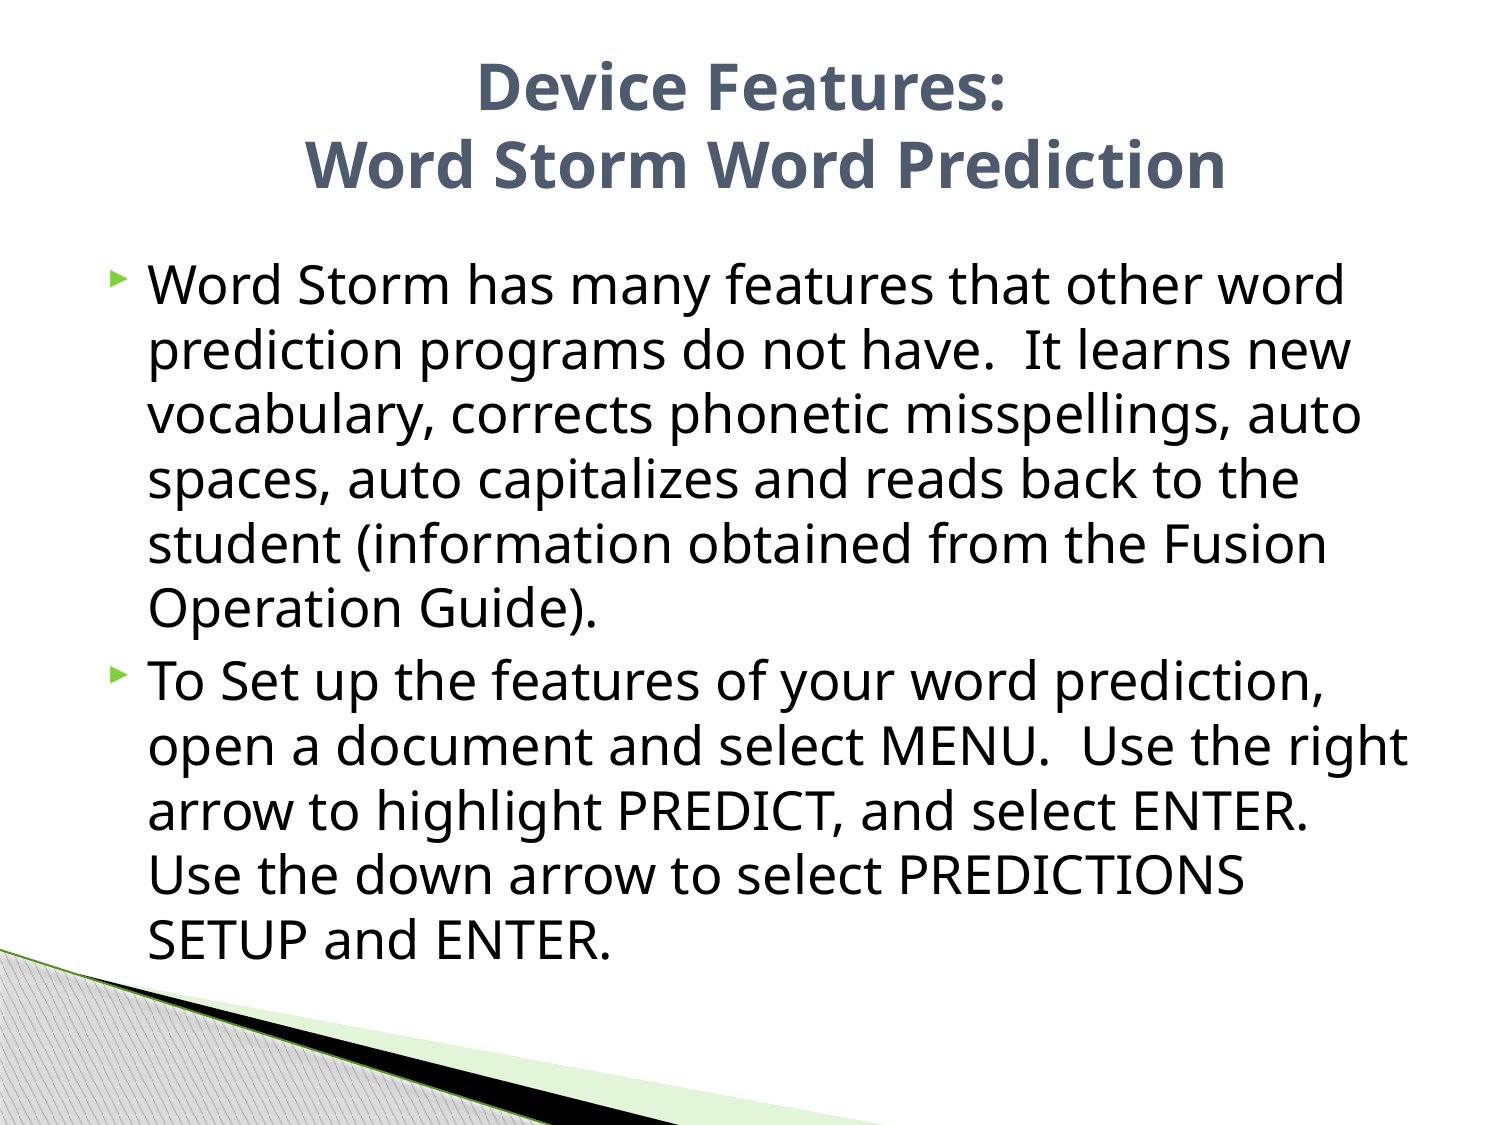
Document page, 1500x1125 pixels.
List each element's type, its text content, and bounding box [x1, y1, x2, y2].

title Device Features: Word Storm Word Prediction [87, 37, 1430, 210]
list Word Storm has many features that other word prediction programs do not have. It learns new vocabulary, corrects phonetic misspellings, auto spaces, auto capitalizes and reads back to the student (information obtained from the Fusion Operation Guide). To Set up the features of your word prediction, open a document and select MENU. Use the right arrow to highlight PREDICT, and select ENTER. Use the down arrow to select PREDICTIONS SETUP and ENTER. [75, 243, 1425, 986]
